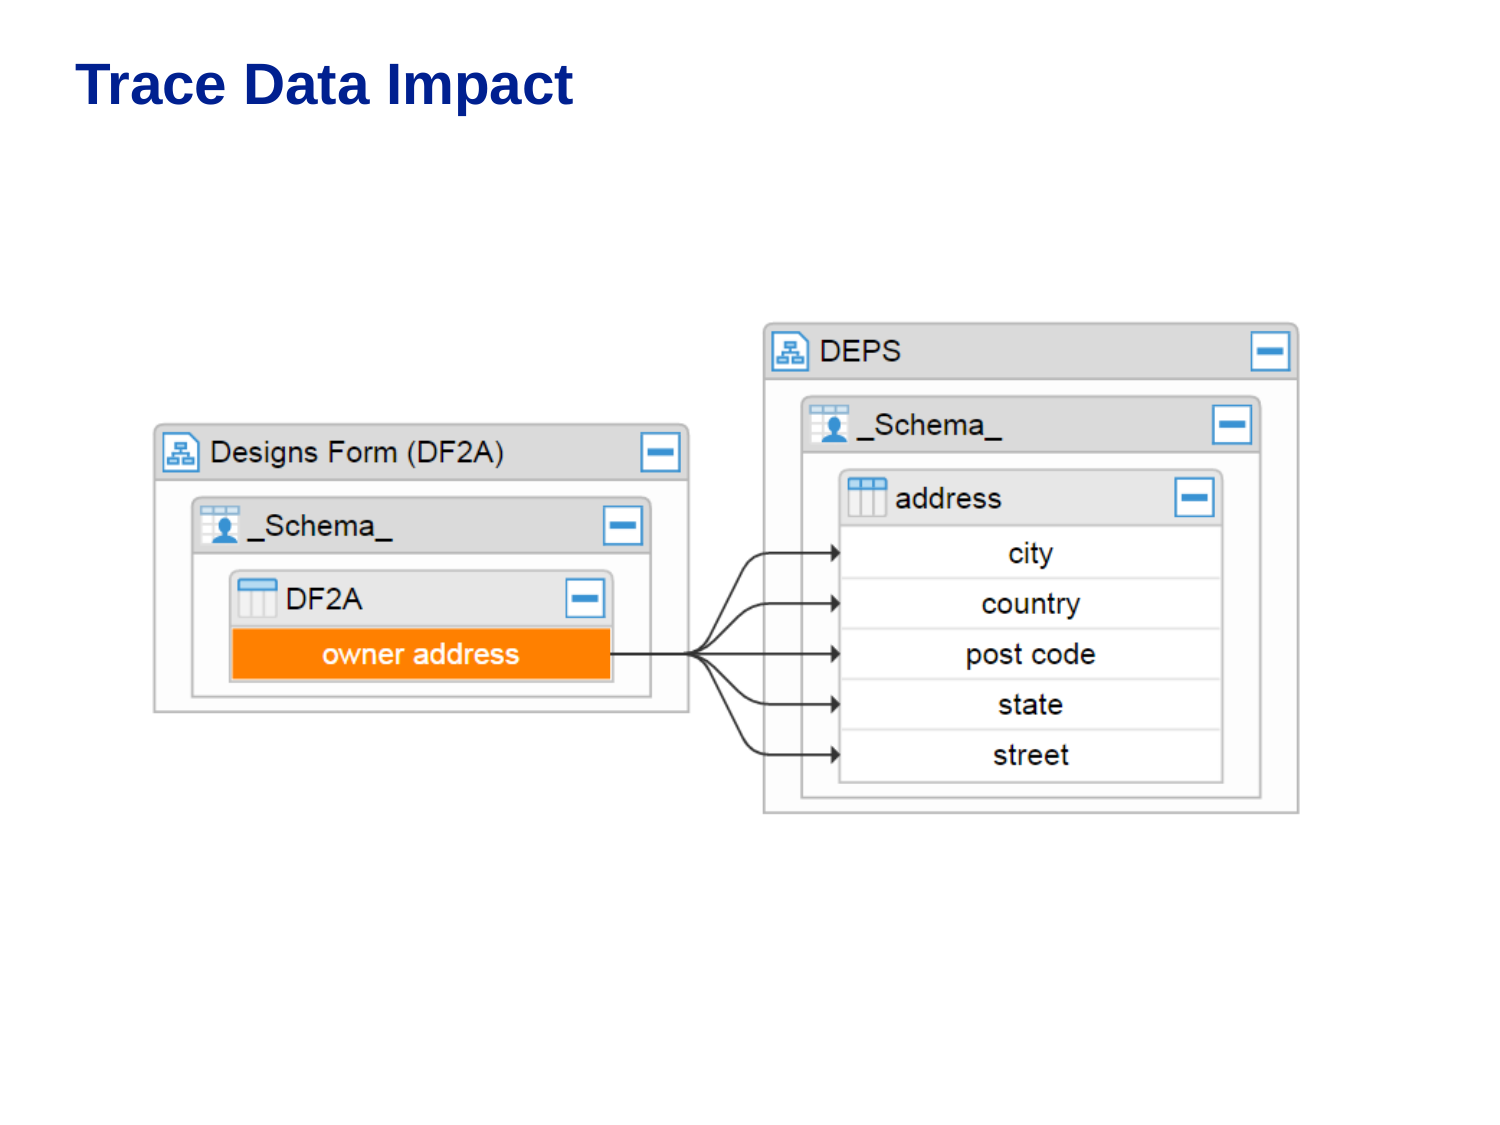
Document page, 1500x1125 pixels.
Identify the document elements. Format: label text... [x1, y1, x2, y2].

picture [74, 255, 1452, 882]
title Trace Data Impact [74, 45, 1426, 222]
